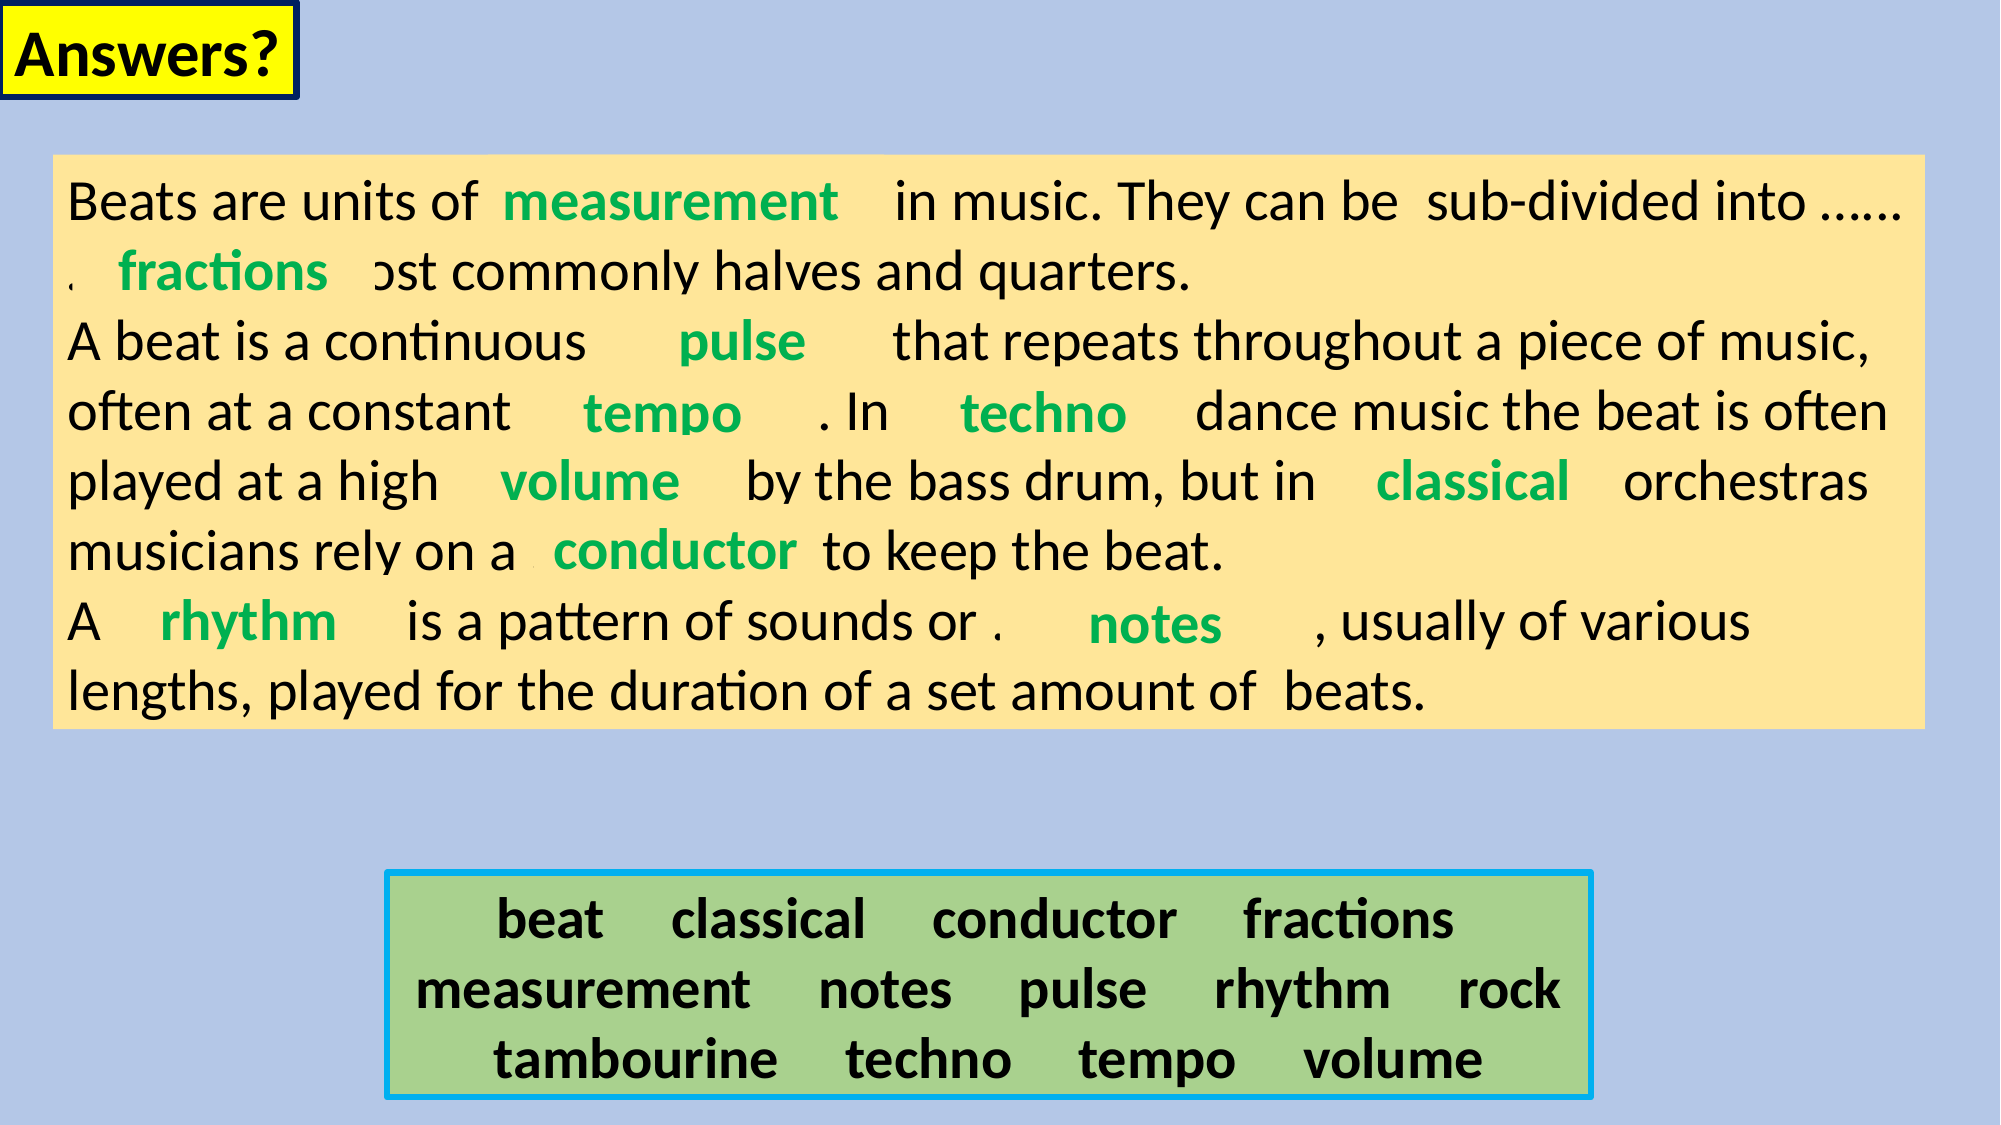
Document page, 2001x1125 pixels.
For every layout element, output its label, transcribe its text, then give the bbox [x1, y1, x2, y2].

text_box techno [902, 366, 1186, 452]
text_box classical [1332, 435, 1615, 520]
text_box volume [449, 435, 732, 520]
text_box pulse [601, 294, 885, 380]
text_box Answers? [0, 2, 297, 98]
text_box conductor [534, 503, 818, 589]
text_box measurement [487, 154, 885, 240]
text_box rhythm [107, 575, 391, 660]
text_box fractions [72, 225, 375, 310]
text_box Beats are units of ......…….1…………. in music. They can be sub-divided into …...….2…...…., most commonly halves and quarters. A beat is a continuous ..…….3…..…. that repeats throughout a piece of music, often at a constant ..…….4……... . In ..…….5…..…. dance music the beat is often played at a high ..…….6…..…. by the bass drum, but in ..…….7…..…. orchestras musicians rely on a ..…….8…..…. to keep the beat. A ..…….9…..…. is a pattern of sounds or ..…….10……... , usually of various lengths, played for the duration of a set amount of beats. [53, 154, 1925, 730]
text_box notes [999, 578, 1312, 663]
text_box tempo [521, 366, 805, 452]
text_box beat classical conductor fractions measurement notes pulse rhythm rock tambourine techno tempo volume [387, 872, 1591, 1098]
